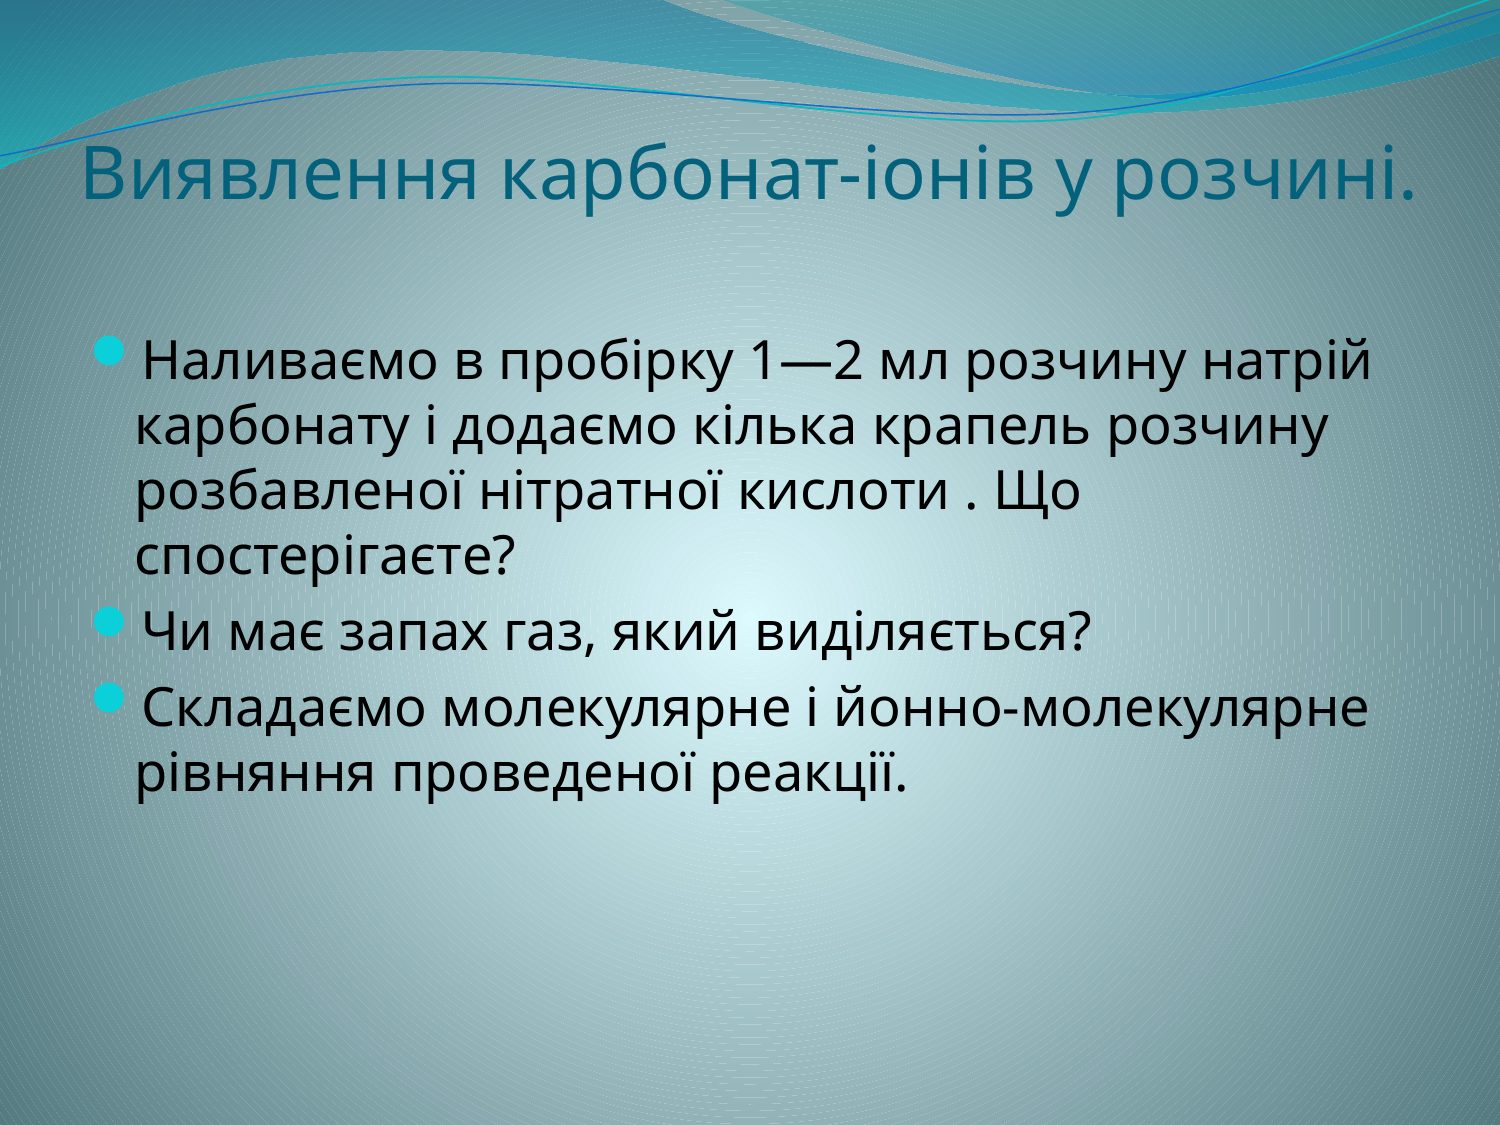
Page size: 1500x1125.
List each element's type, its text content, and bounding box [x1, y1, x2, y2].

list Наливаємо в пробірку 1—2 мл розчину натрій карбонату і додаємо кілька крапель розчину розбавленої нітратної кислоти . Що спостерігаєте? Чи має запах газ, який виділяється? Складаємо молекулярне і йонно-молекулярне рівняння проведеної реакції. [75, 317, 1425, 1038]
title Виявлення карбонат-іонів у розчині. [75, 115, 1425, 303]
